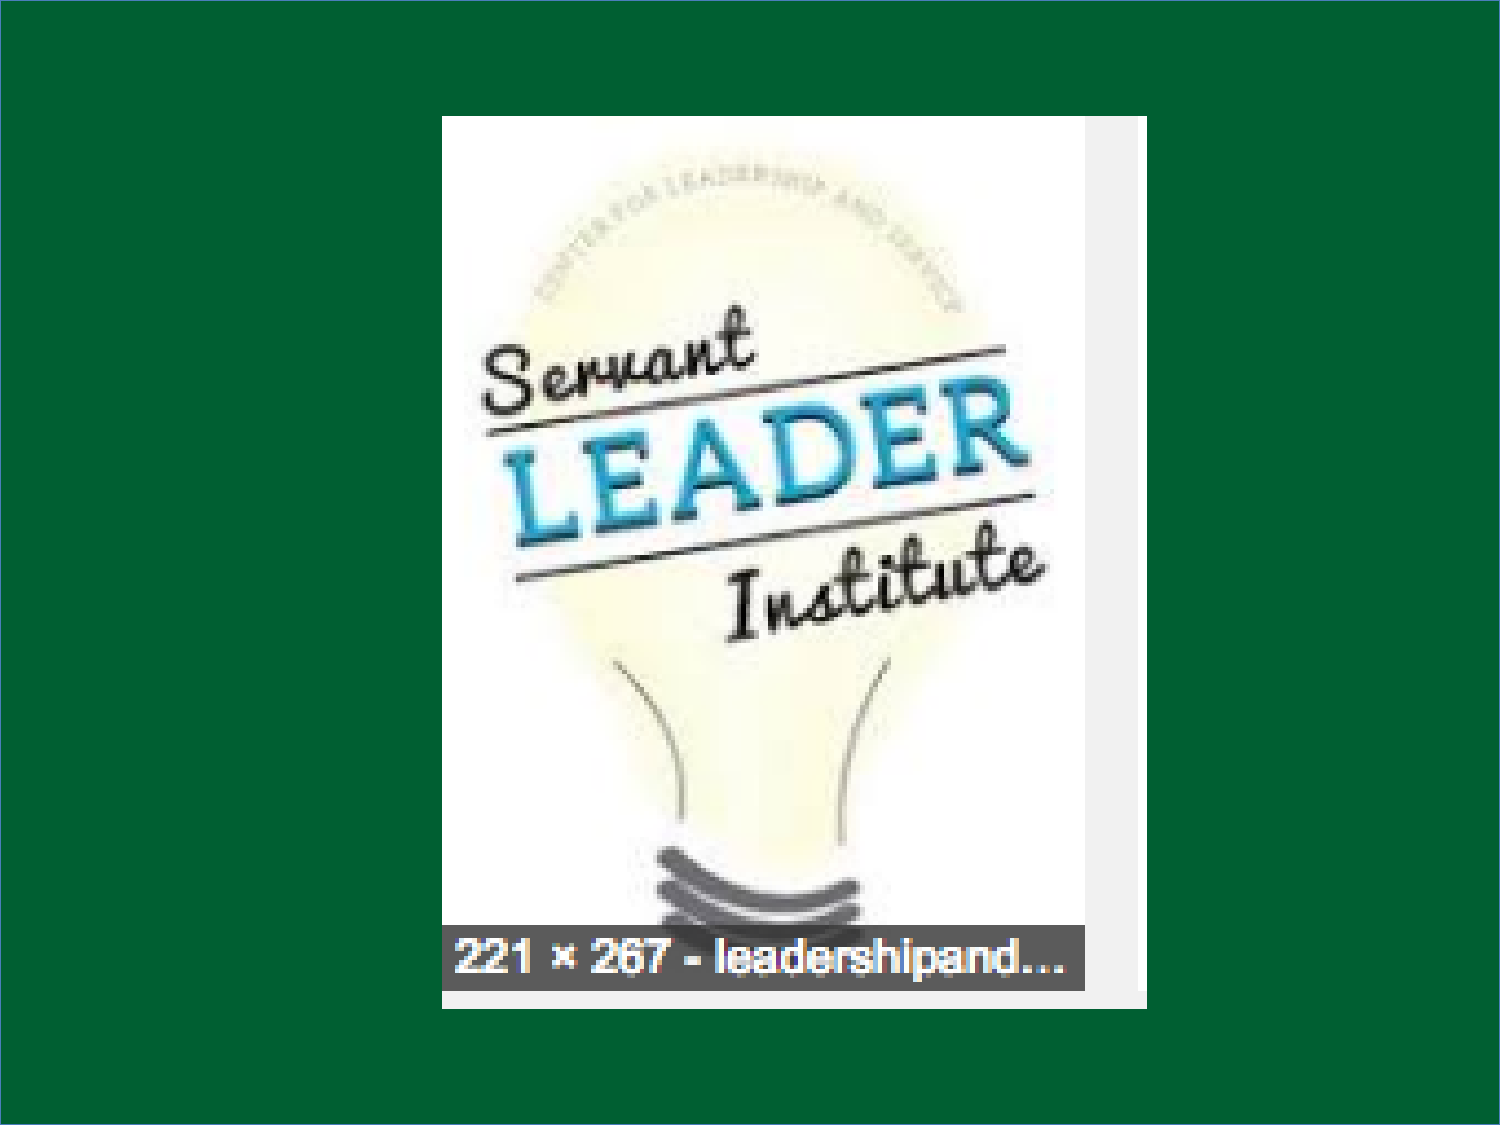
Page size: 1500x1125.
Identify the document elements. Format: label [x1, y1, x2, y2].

text_box [0, 0, 1500, 1125]
picture [442, 116, 1147, 1009]
